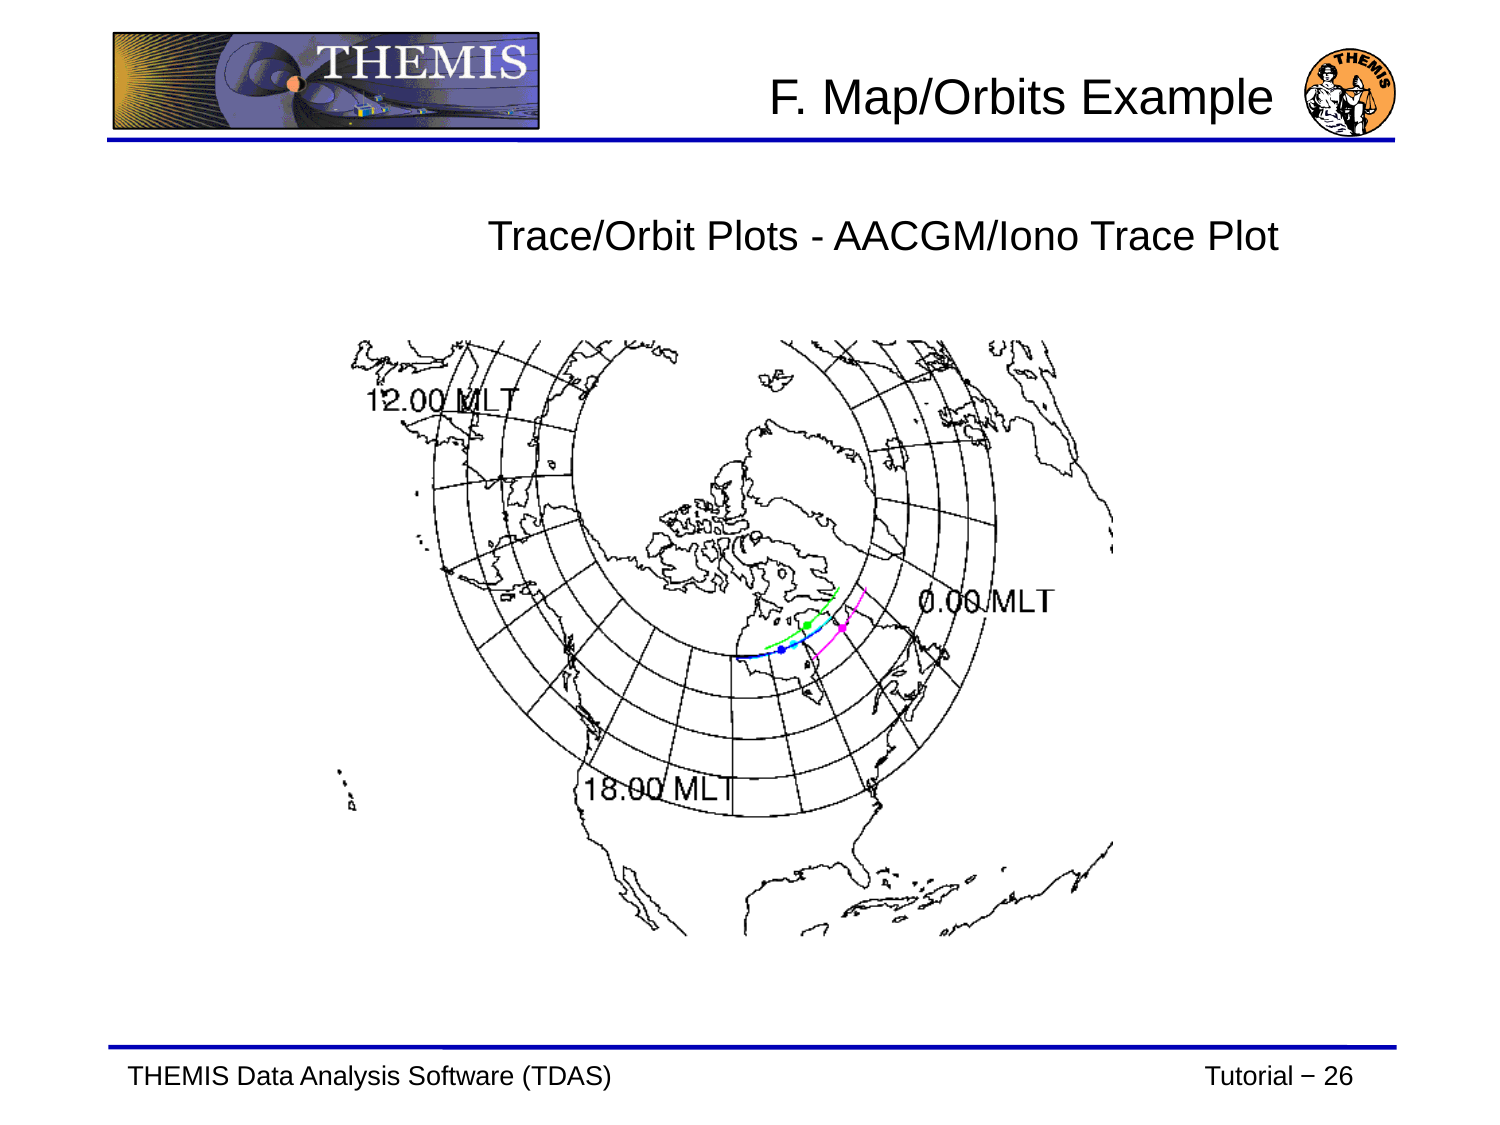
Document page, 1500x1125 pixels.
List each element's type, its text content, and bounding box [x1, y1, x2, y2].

picture [187, 287, 1113, 963]
text_box Trace/Orbit Plots - AACGM/Iono Trace Plot [112, 154, 1400, 1030]
picture [115, 35, 537, 52]
picture [1304, 48, 1396, 137]
text_box F. Map/Orbits Example [74, 52, 1275, 150]
